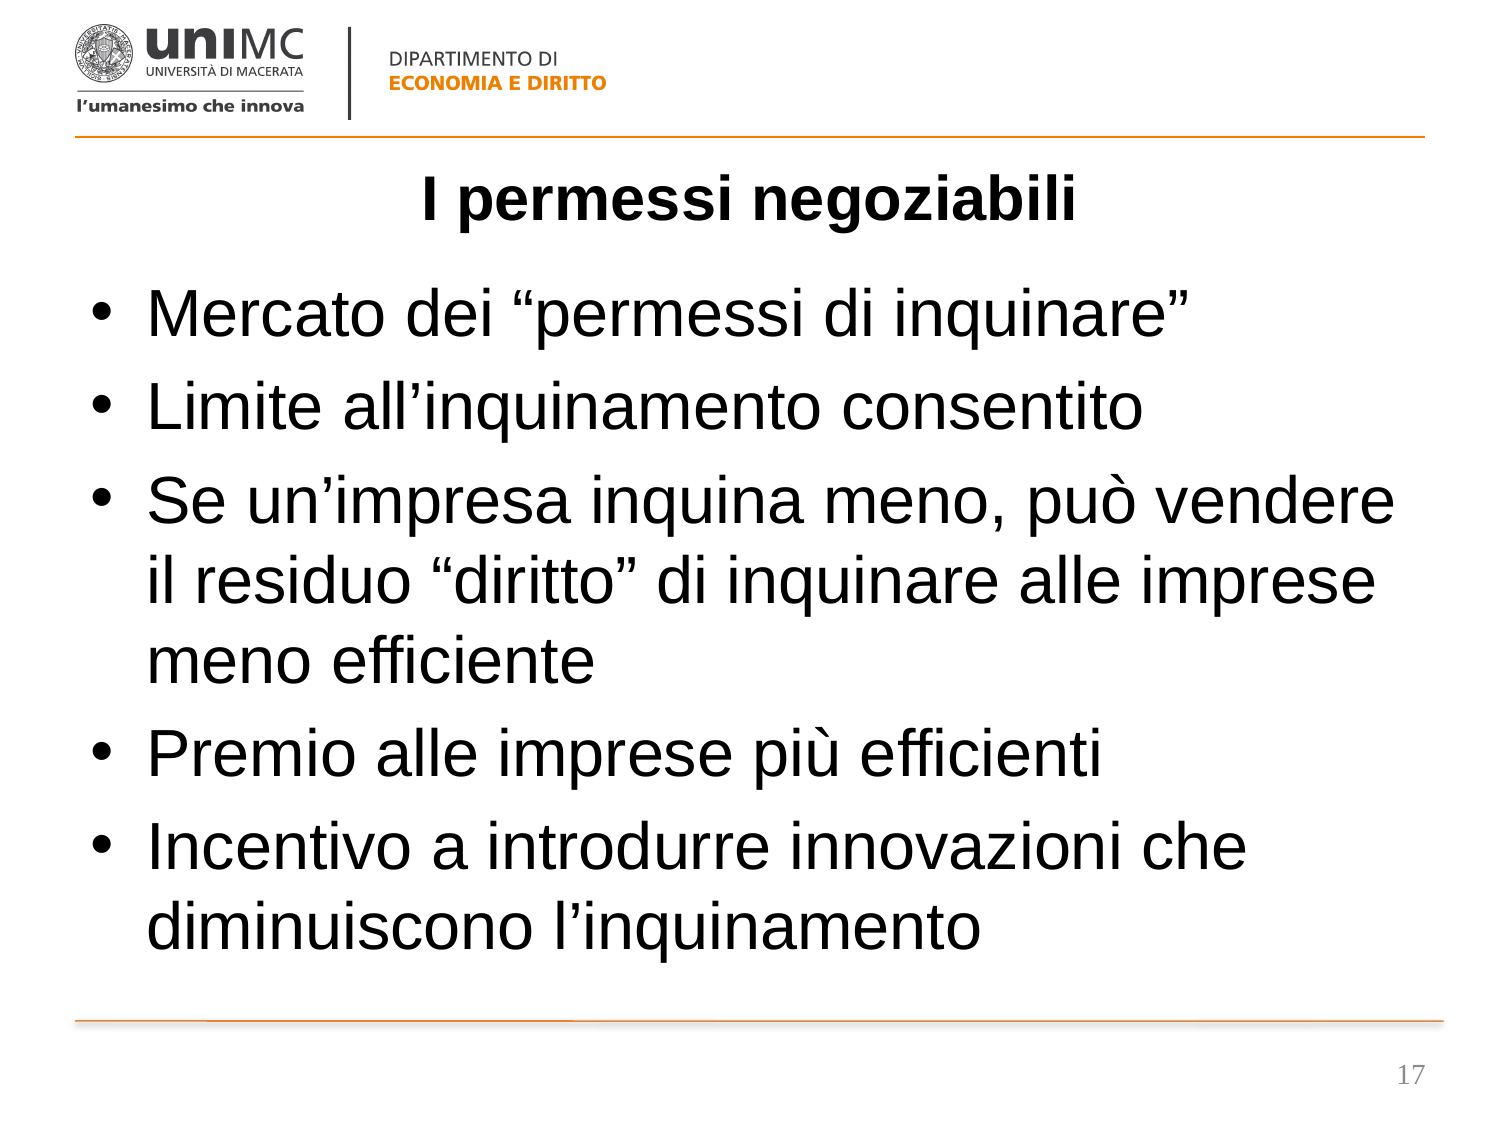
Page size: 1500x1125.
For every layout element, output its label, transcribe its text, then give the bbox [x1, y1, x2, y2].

title I permessi negoziabili [75, 149, 1425, 241]
list Mercato dei “permessi di inquinare” Limite all’inquinamento consentito Se un’impresa inquina meno, può vendere il residuo “diritto” di inquinare alle imprese meno efficiente Premio alle imprese più efficienti Incentivo a introdurre innovazioni che diminuiscono l’inquinamento [75, 262, 1425, 1005]
picture [75, 24, 1425, 138]
slide_number 17 [1091, 1042, 1442, 1103]
